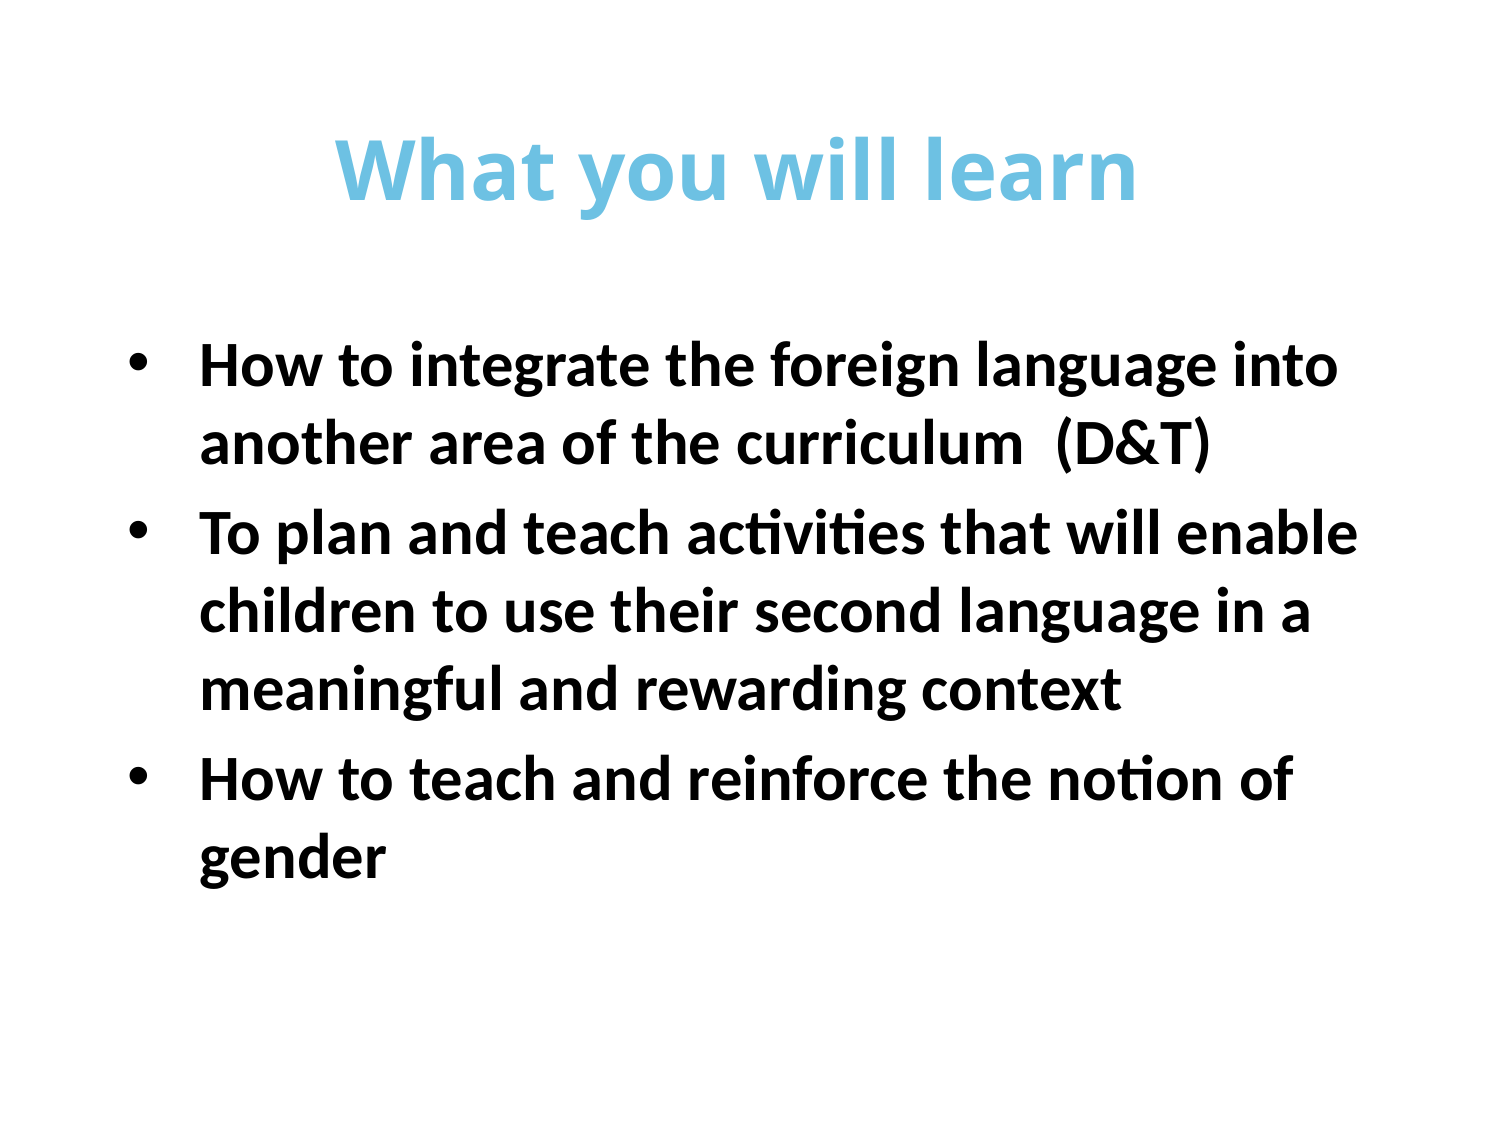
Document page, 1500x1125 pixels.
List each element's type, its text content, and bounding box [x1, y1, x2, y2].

title What you will learn [100, 101, 1376, 232]
subtitle How to integrate the foreign language into another area of the curriculum (D&T) To plan and teach activities that will enable children to use their second language in a meaningful and rewarding context How to teach and reinforce the notion of gender [112, 314, 1412, 965]
